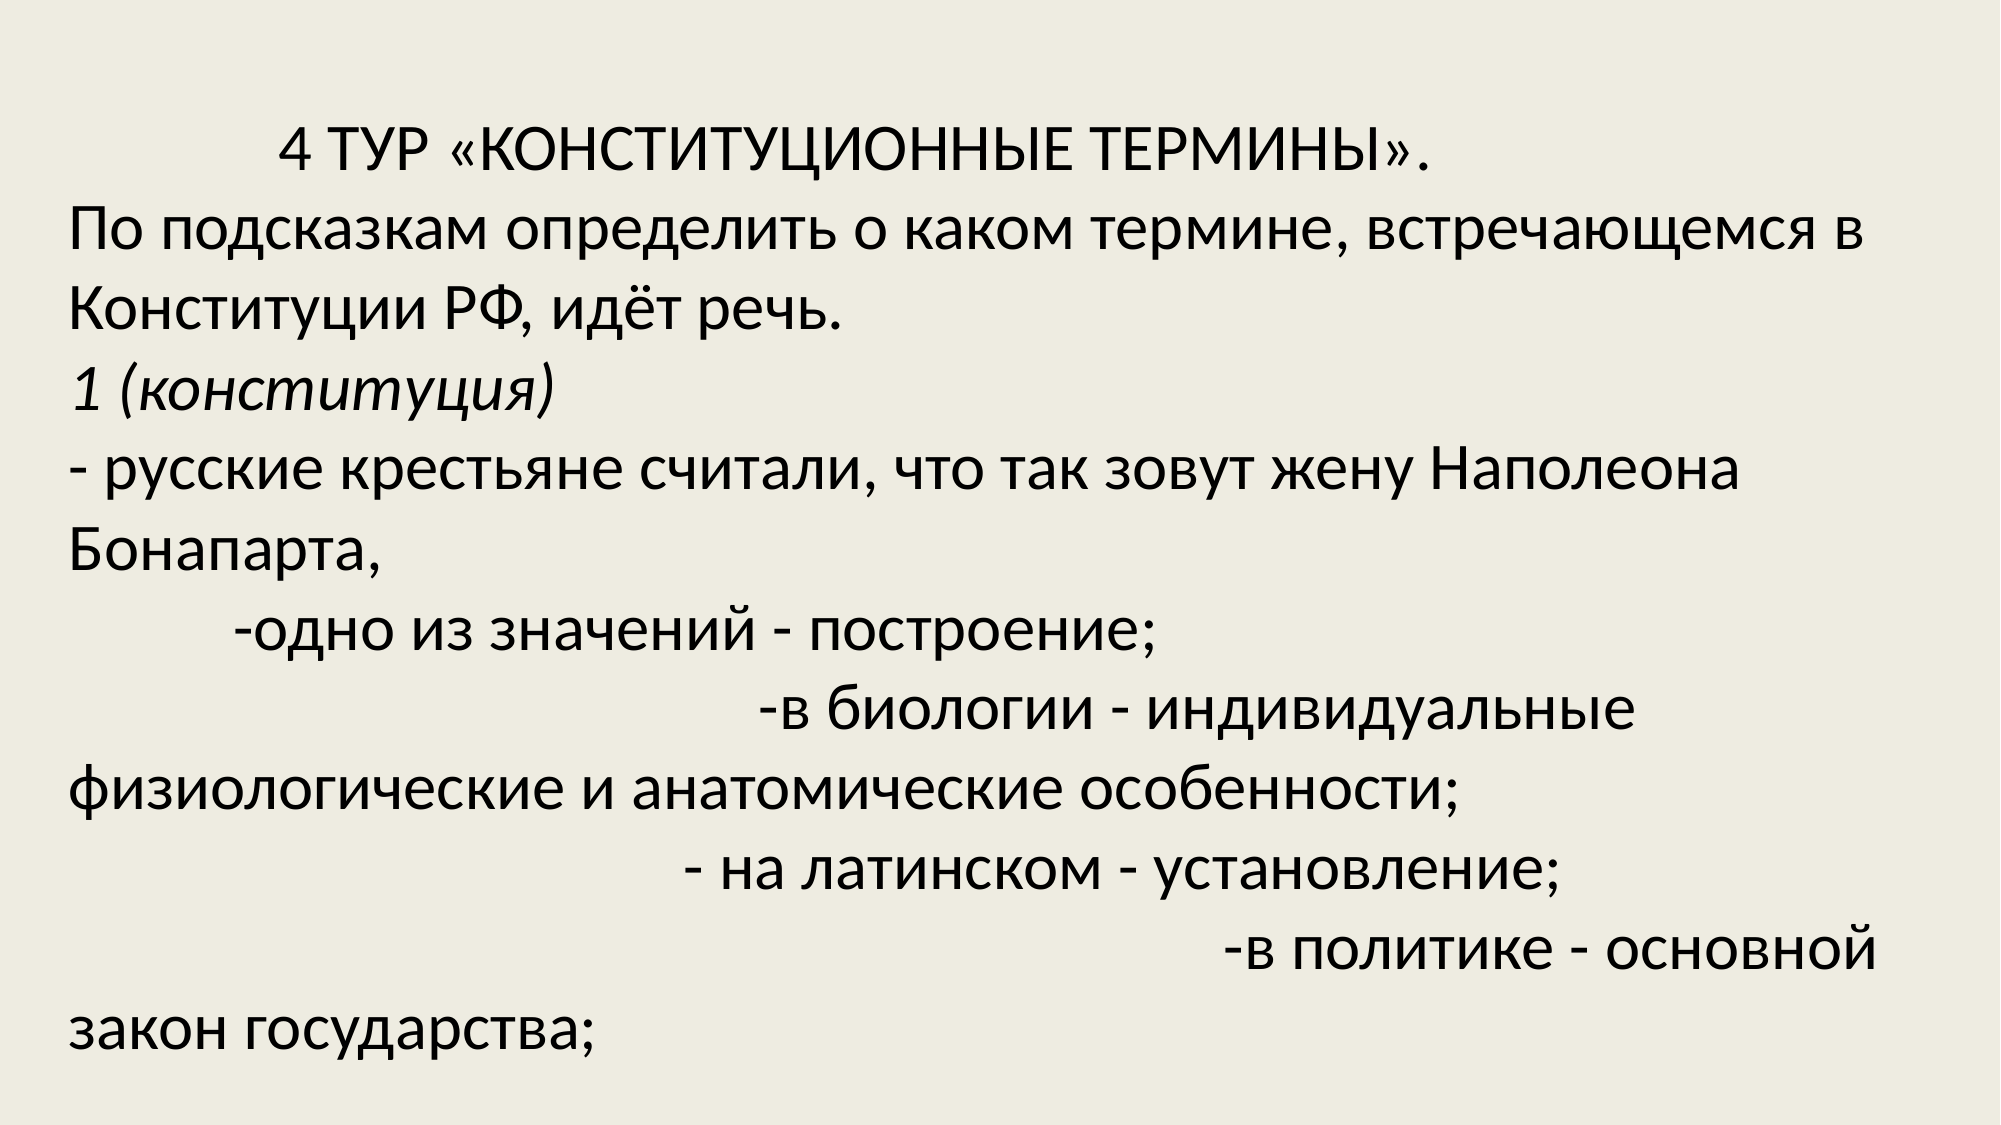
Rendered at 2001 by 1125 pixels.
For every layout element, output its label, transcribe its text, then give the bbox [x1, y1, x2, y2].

text_box 4 ТУР «КОНСТИТУЦИОННЫЕ ТЕРМИНЫ». По подсказкам определить о каком термине, встречающемся в Конституции РФ, идёт речь. 1 (конституция) - русские крестьяне считали, что так зовут жену Наполеона Бонапарта, -одно из значений - построение; -в биологии - индивидуальные физиологические и анатомические особенности; - на латинском - установление; -в политике - основной закон государства; [53, 96, 1927, 1071]
